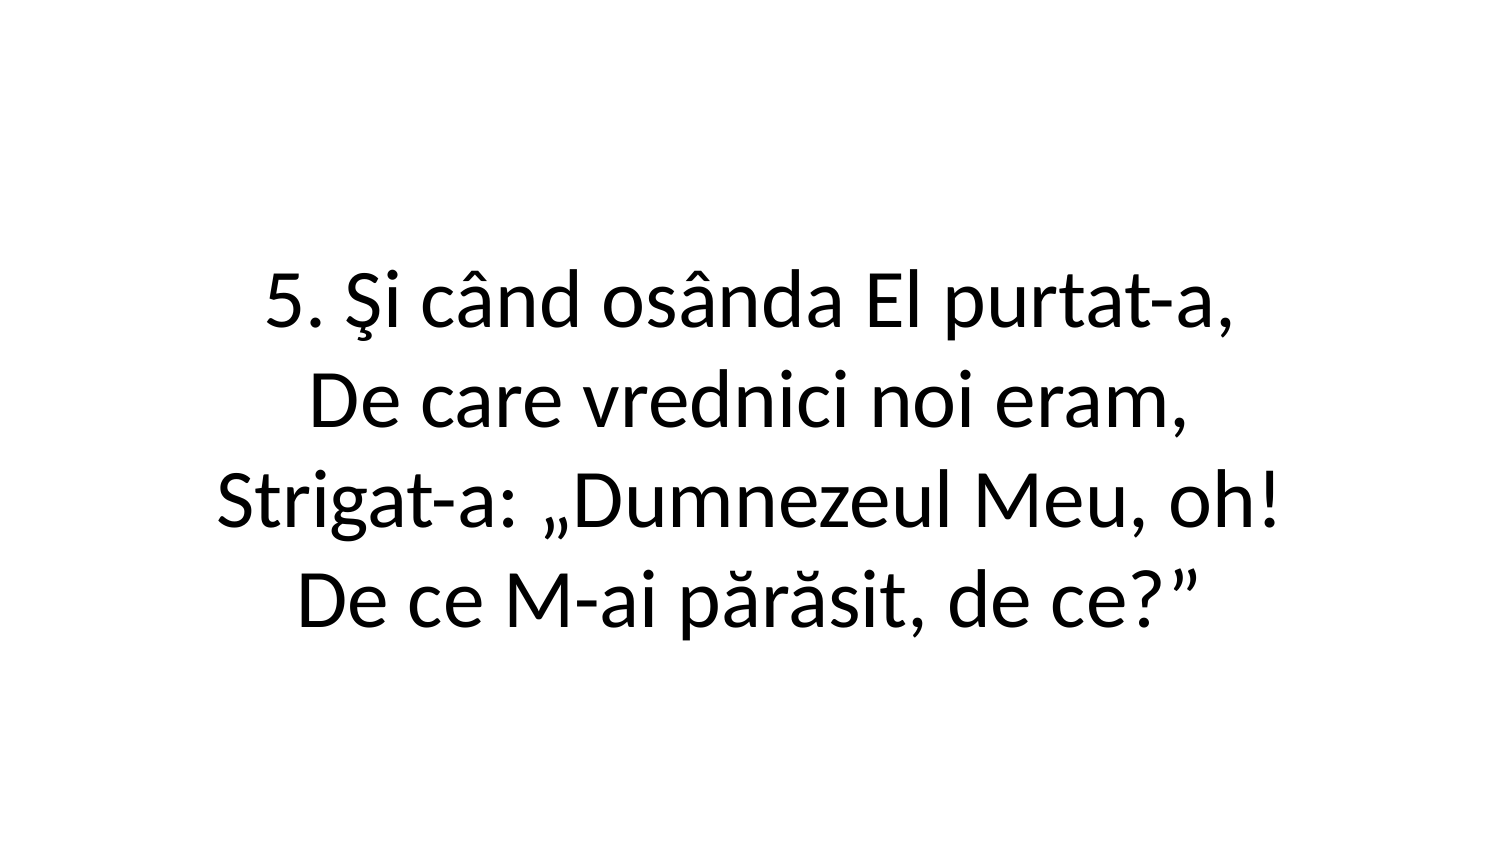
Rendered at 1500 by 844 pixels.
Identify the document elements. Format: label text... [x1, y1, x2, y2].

text_box 5. Şi când osânda El purtat-a, De care vrednici noi eram, Strigat-a: „Dumnezeul Meu, oh! De ce M-ai părăsit, de ce?” [201, 192, 1299, 652]
